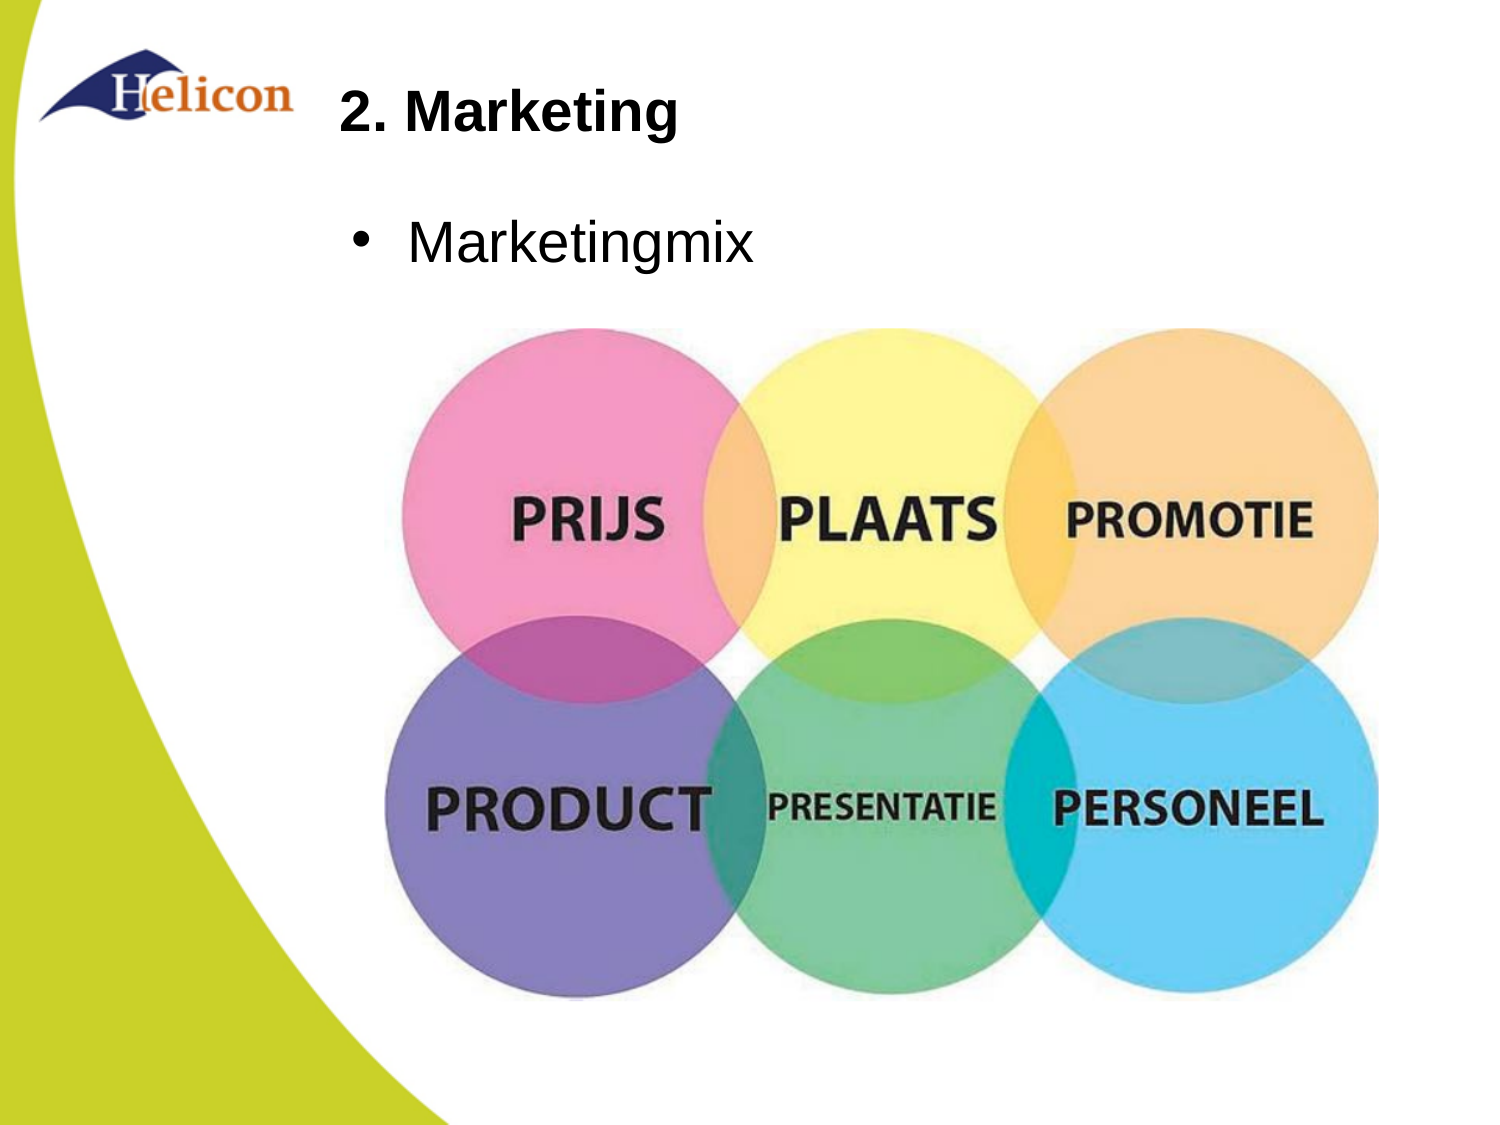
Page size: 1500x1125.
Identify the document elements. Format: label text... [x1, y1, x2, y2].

picture [0, 0, 1500, 1125]
title 2. Marketing [324, 54, 1415, 161]
list Marketingmix [336, 196, 1425, 1005]
